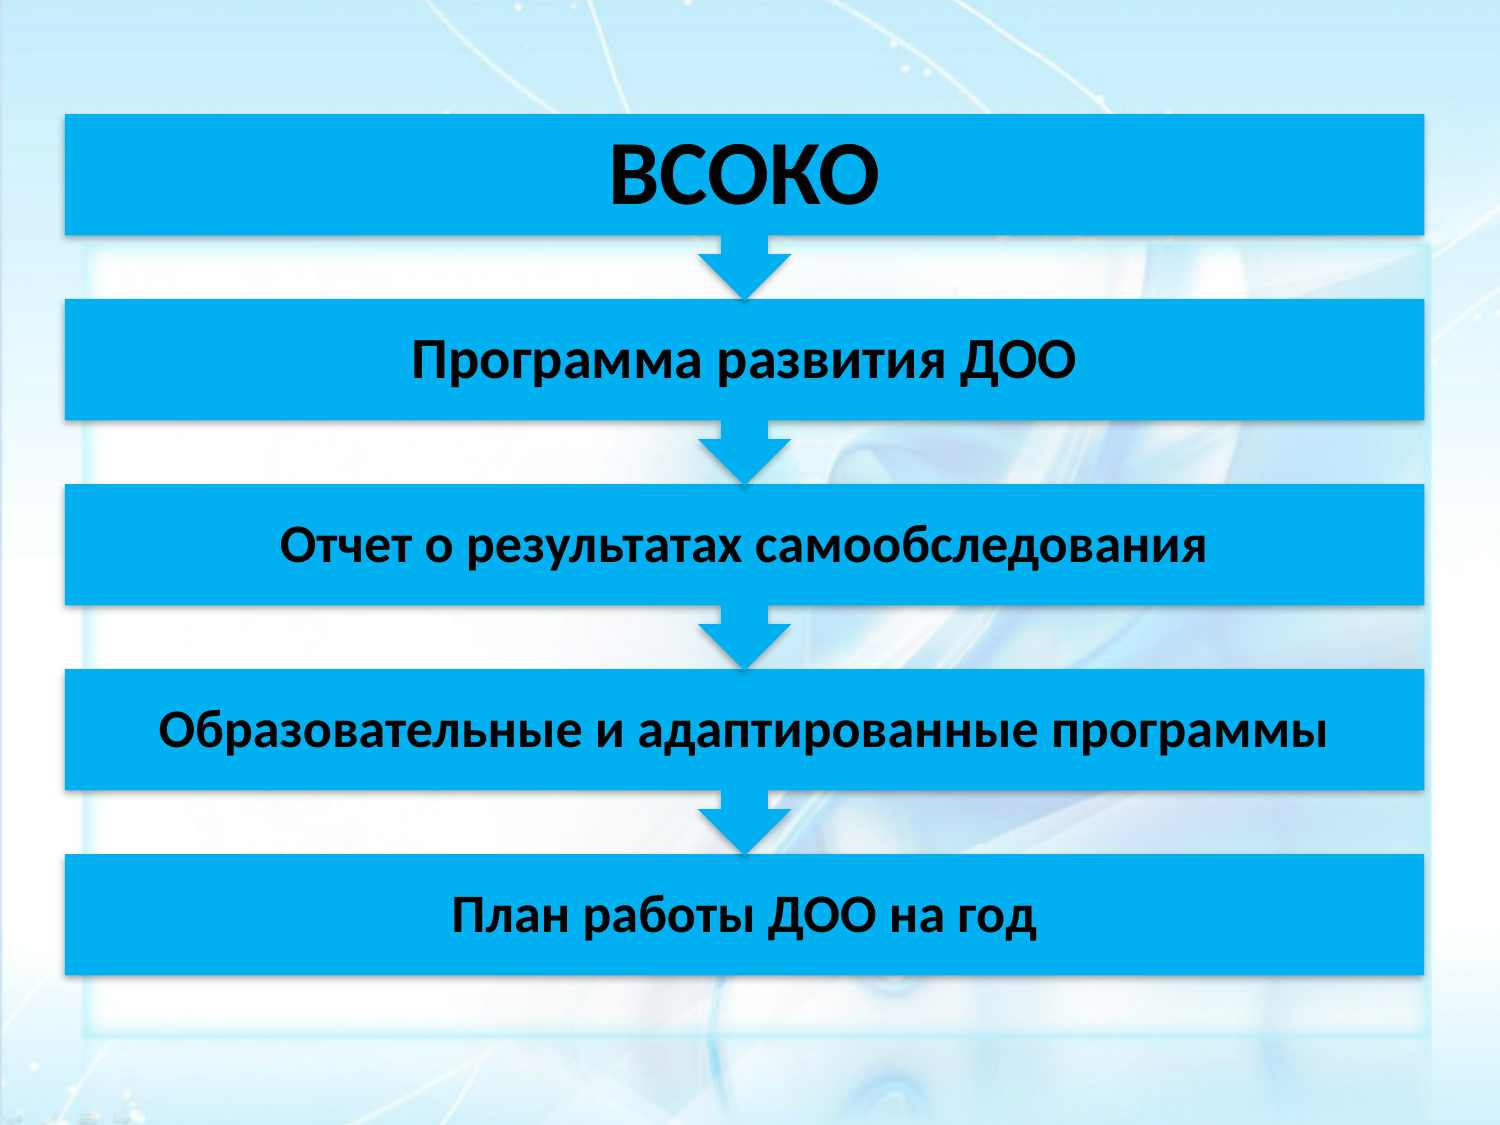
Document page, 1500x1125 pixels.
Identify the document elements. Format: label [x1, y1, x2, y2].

text_box [64, 113, 1425, 977]
picture [0, 0, 1500, 1125]
